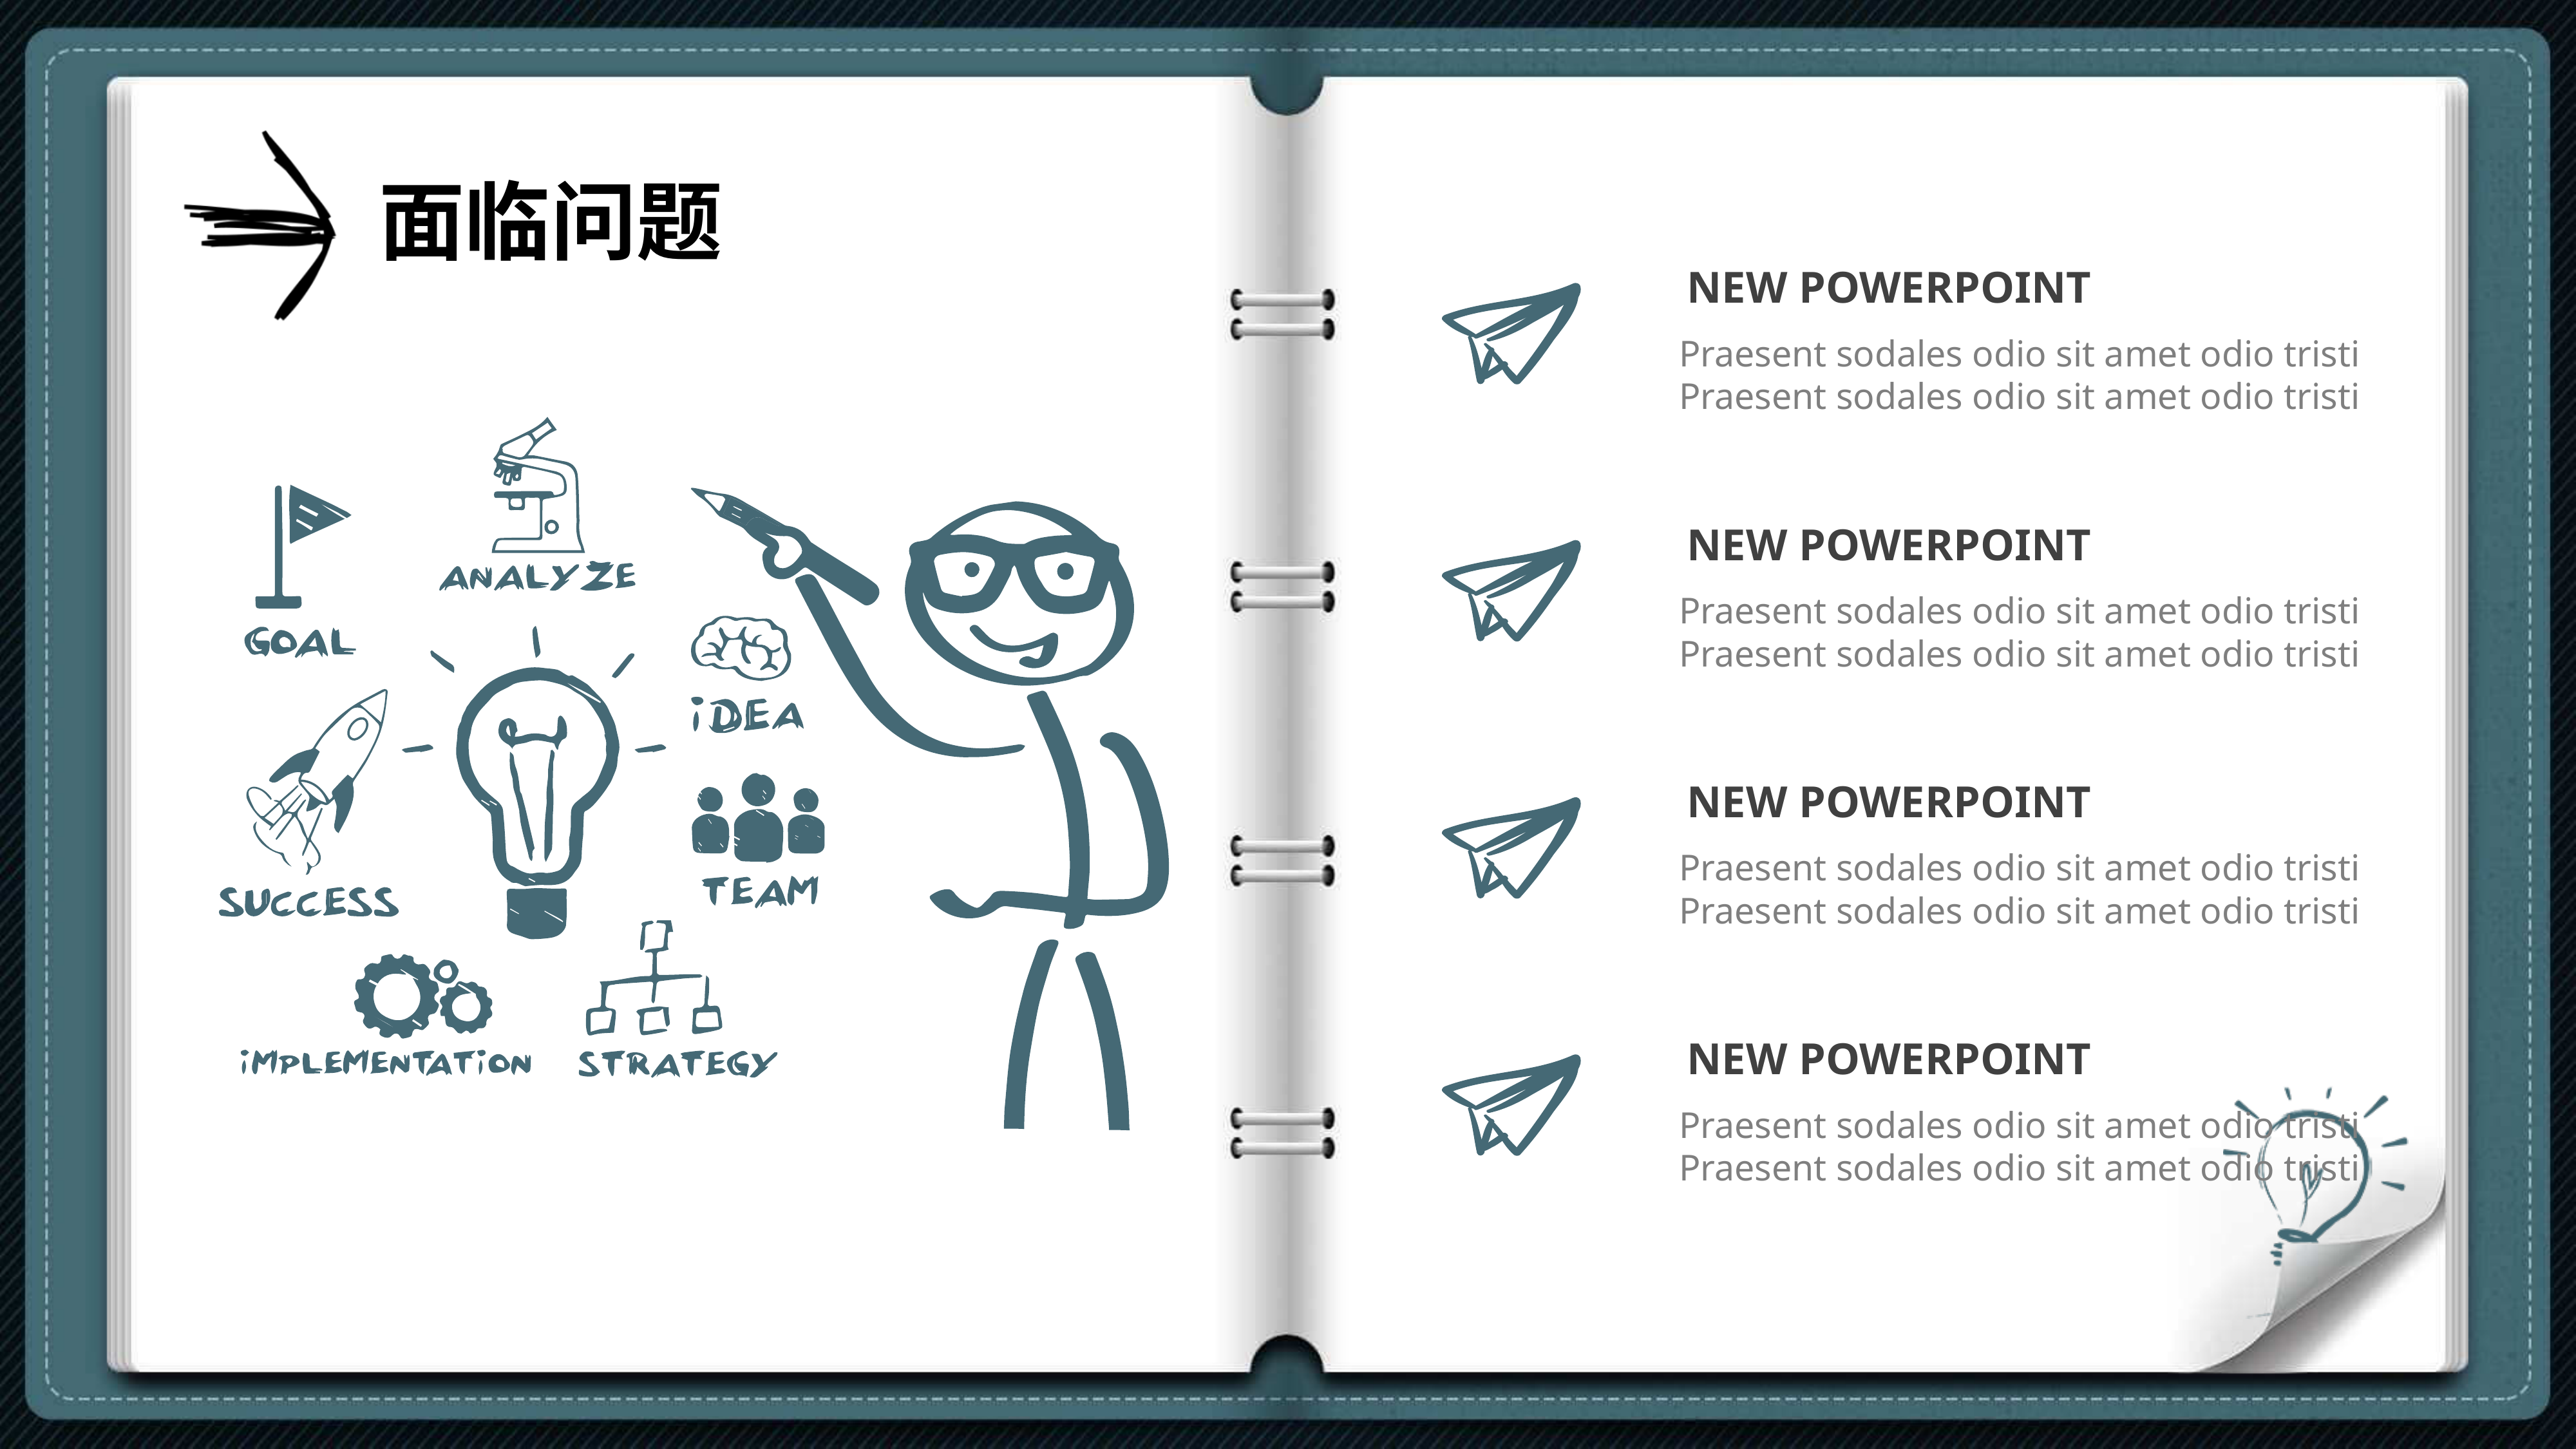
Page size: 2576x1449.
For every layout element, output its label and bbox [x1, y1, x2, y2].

picture [0, 0, 2576, 1449]
text_box [1658, 512, 2382, 680]
text_box [1658, 770, 2382, 938]
text_box [1658, 1027, 2382, 1195]
text_box [218, 417, 1170, 1131]
text_box [1658, 255, 2382, 423]
